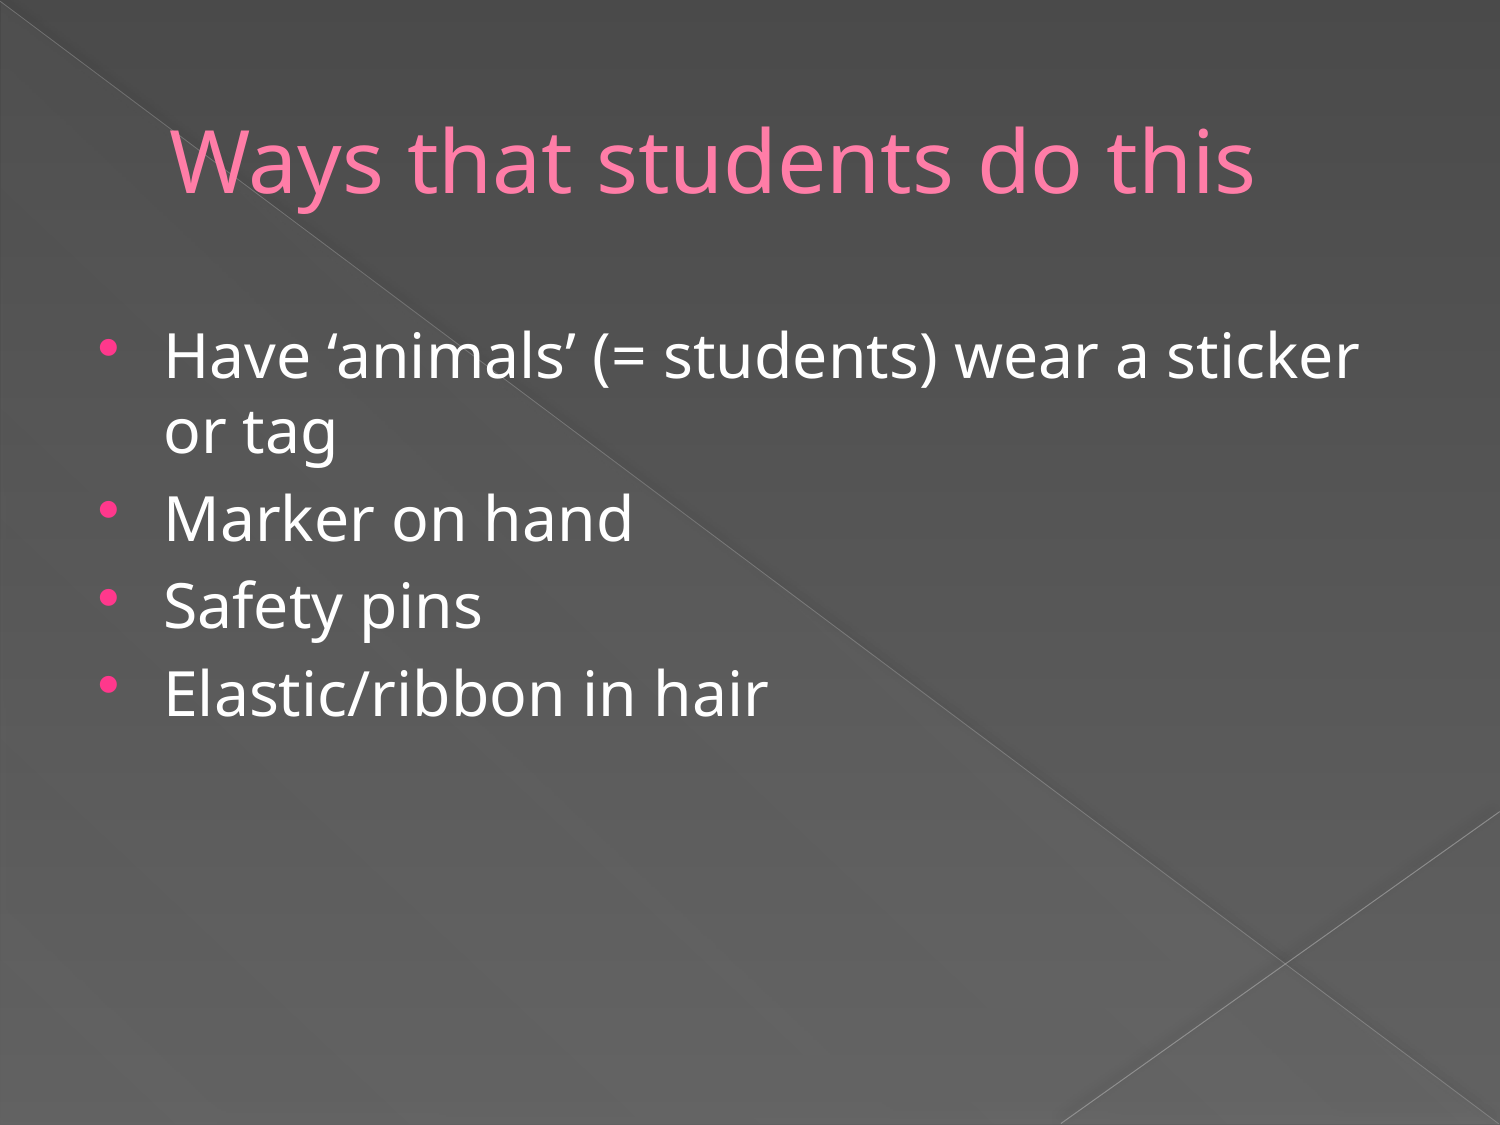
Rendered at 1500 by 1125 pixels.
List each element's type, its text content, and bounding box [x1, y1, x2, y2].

title Ways that students do this [75, 43, 1425, 274]
list Have ‘animals’ (= students) wear a sticker or tag Marker on hand Safety pins Elastic/ribbon in hair [75, 308, 1425, 1059]
